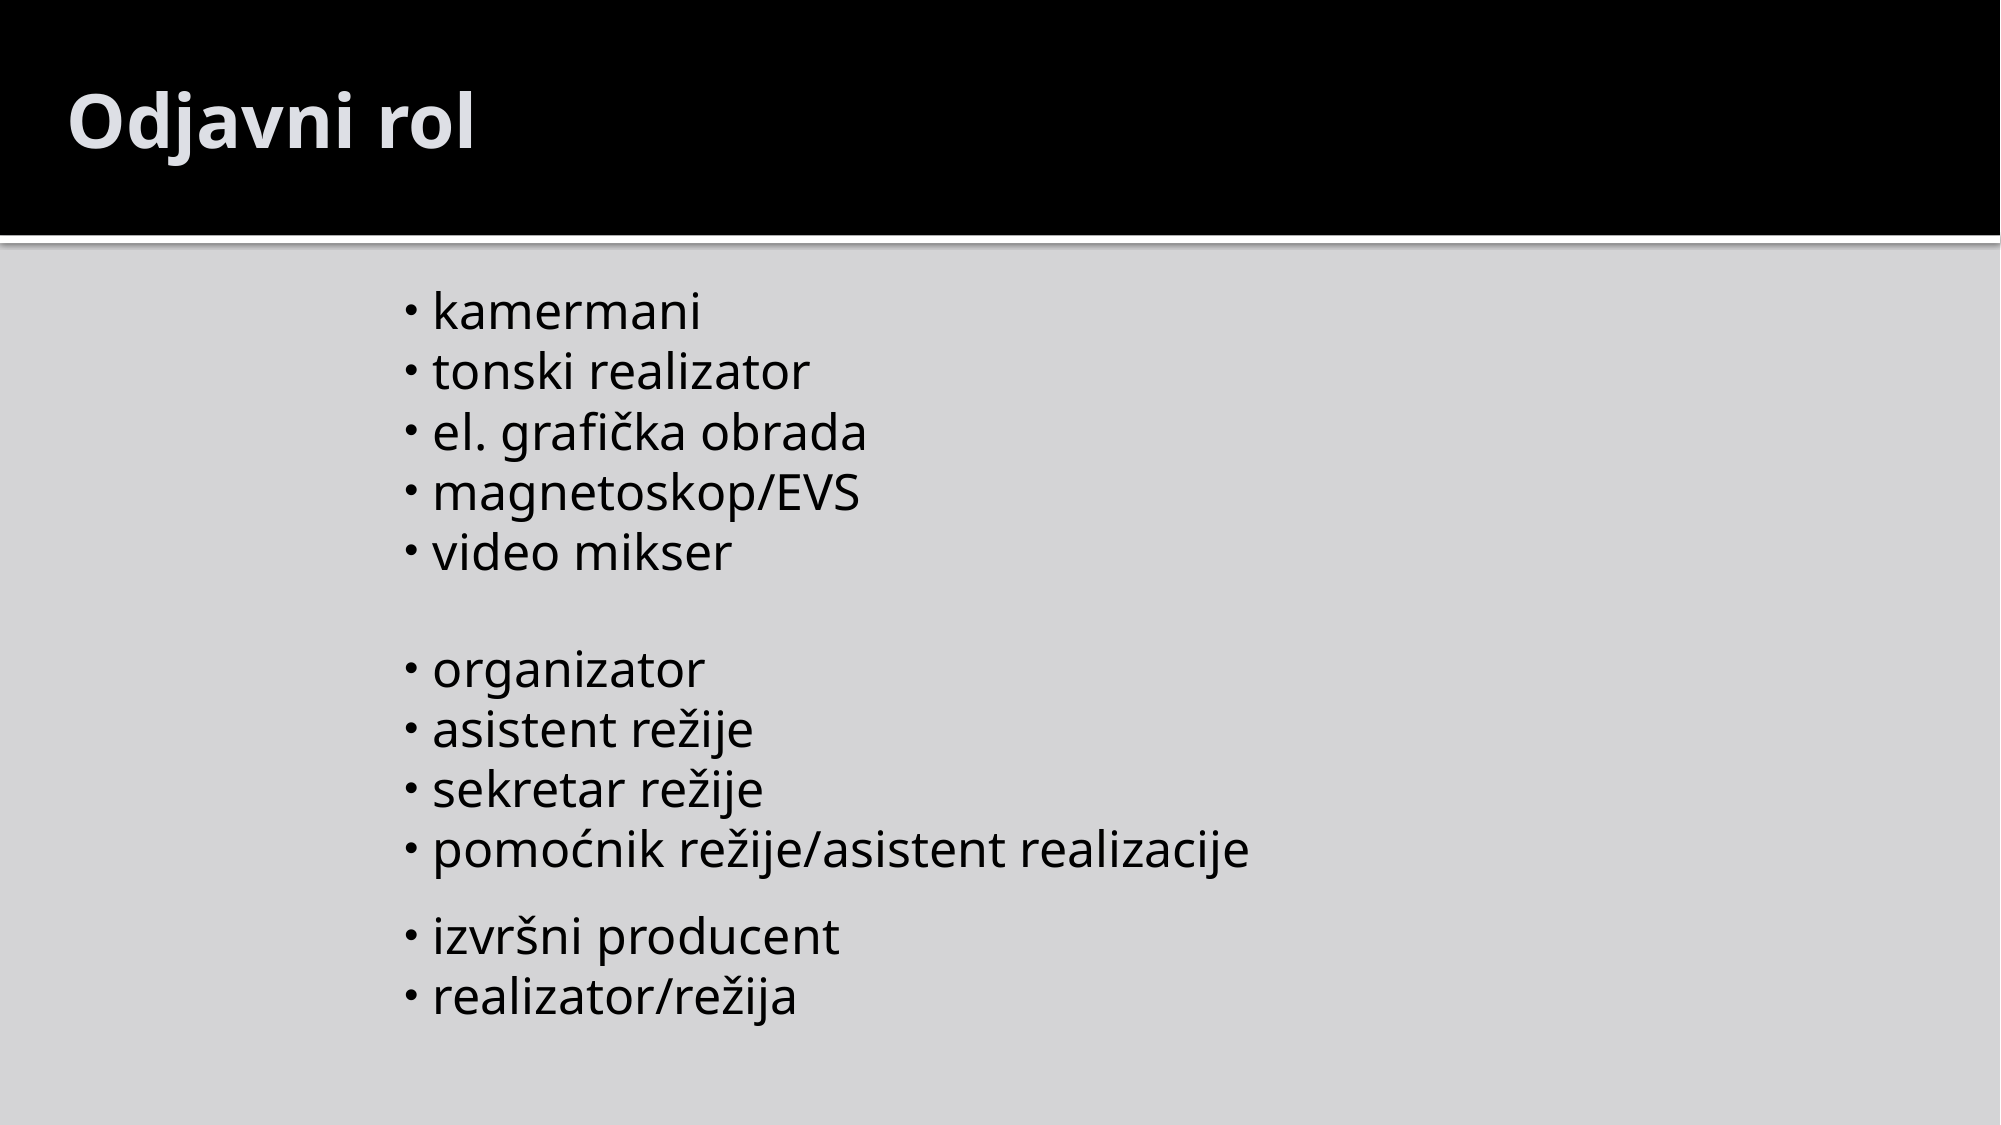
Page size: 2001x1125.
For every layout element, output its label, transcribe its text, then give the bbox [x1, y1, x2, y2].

text_box Odjavni rol [12, 12, 1650, 225]
list kamermani tonski realizator el. grafička obrada magnetoskop/EVS video mikser organizator asistent režije sekretar režije pomoćnik režije/asistent realizacije izvršni producent realizator/režija [262, 237, 1700, 1125]
